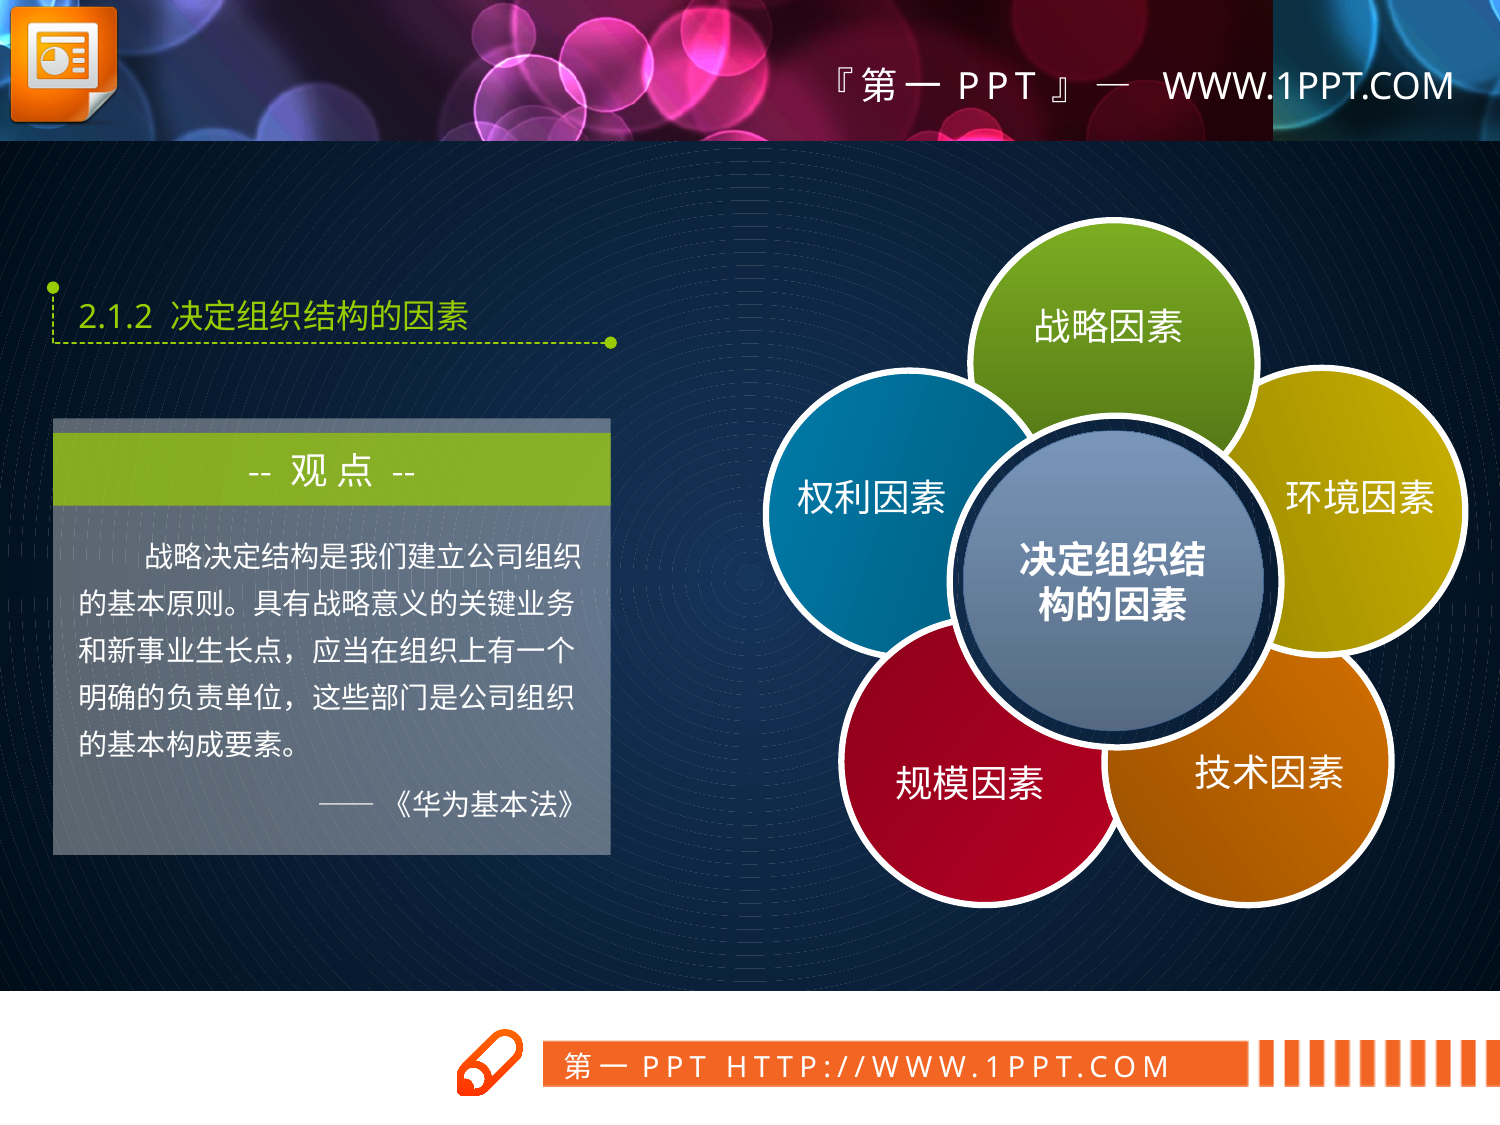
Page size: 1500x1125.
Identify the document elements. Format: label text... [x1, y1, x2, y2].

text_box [760, 219, 1465, 906]
picture [543, 1040, 1500, 1087]
text_box 2.1.2 决定组织结构的因素 [63, 276, 755, 343]
picture [0, 0, 1500, 141]
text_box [52, 418, 611, 856]
